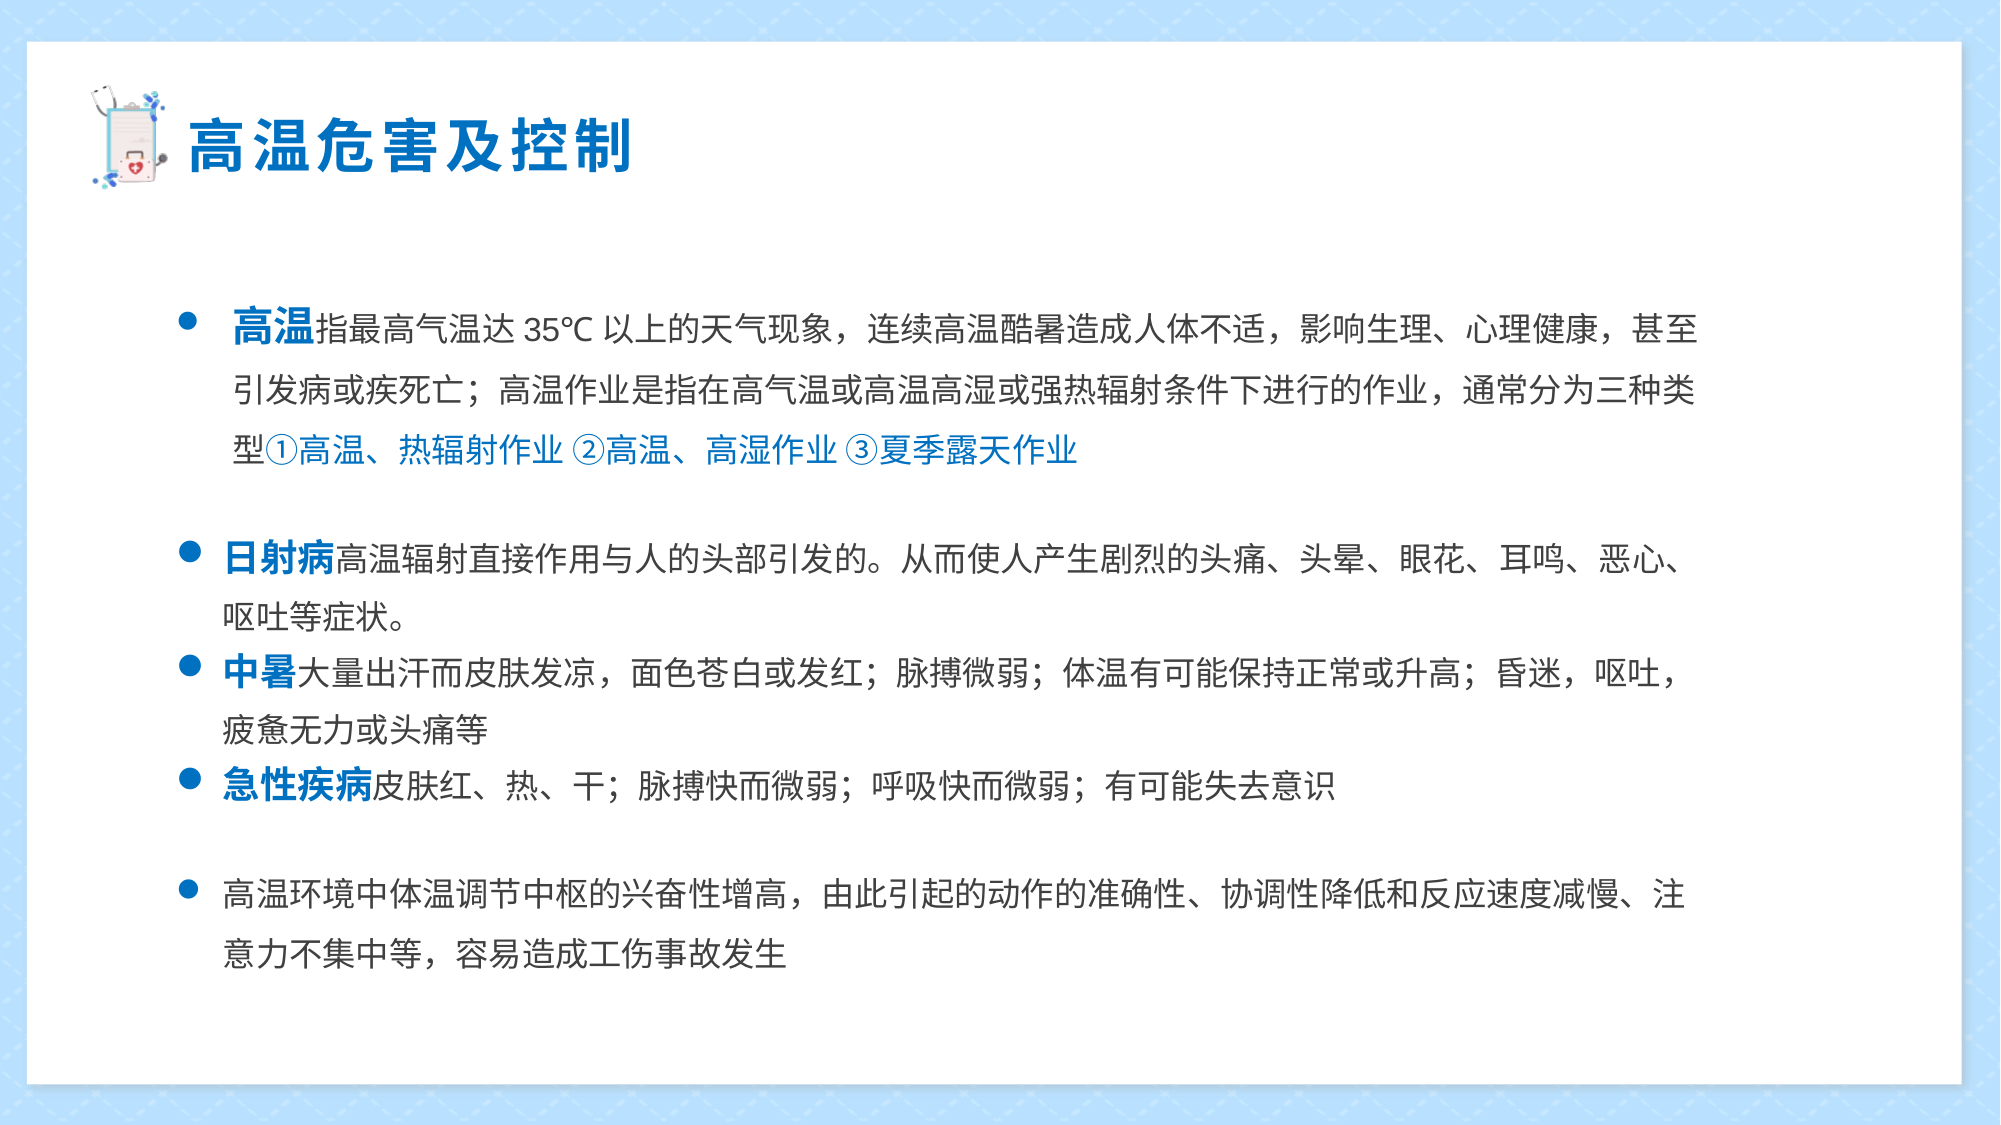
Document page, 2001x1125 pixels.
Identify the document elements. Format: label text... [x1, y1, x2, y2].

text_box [64, 78, 711, 206]
picture [0, 0, 2000, 1125]
text_box 高温环境中体温调节中枢的兴奋性增高，由此引起的动作的准确性、协调性降低和反应速度减慢、注意力不集中等，容易造成工伤事故发生 [161, 846, 1728, 981]
text_box 高温指最高气温达35℃以上的天气现象，连续高温酷暑造成人体不适，影响生理、心理健康，甚至引发病或疾死亡；高温作业是指在高气温或高温高湿或强热辐射条件下进行的作业，通常分为三种类型①高温、热辐射作业 ②高温、高湿作业 ③夏季露天作业 [161, 267, 1739, 477]
text_box 日射病高温辐射直接作用与人的头部引发的。从而使人产生剧烈的头痛、头晕、眼花、耳鸣、恶心、呕吐等症状。 中暑大量出汗而皮肤发凉，面色苍白或发红；脉搏微弱；体温有可能保持正常或升高；昏迷，呕吐，疲惫无力或头痛等 急性疾病皮肤红、热、干；脉搏快而微弱；呼吸快而微弱；有可能失去意识 [161, 515, 1739, 814]
